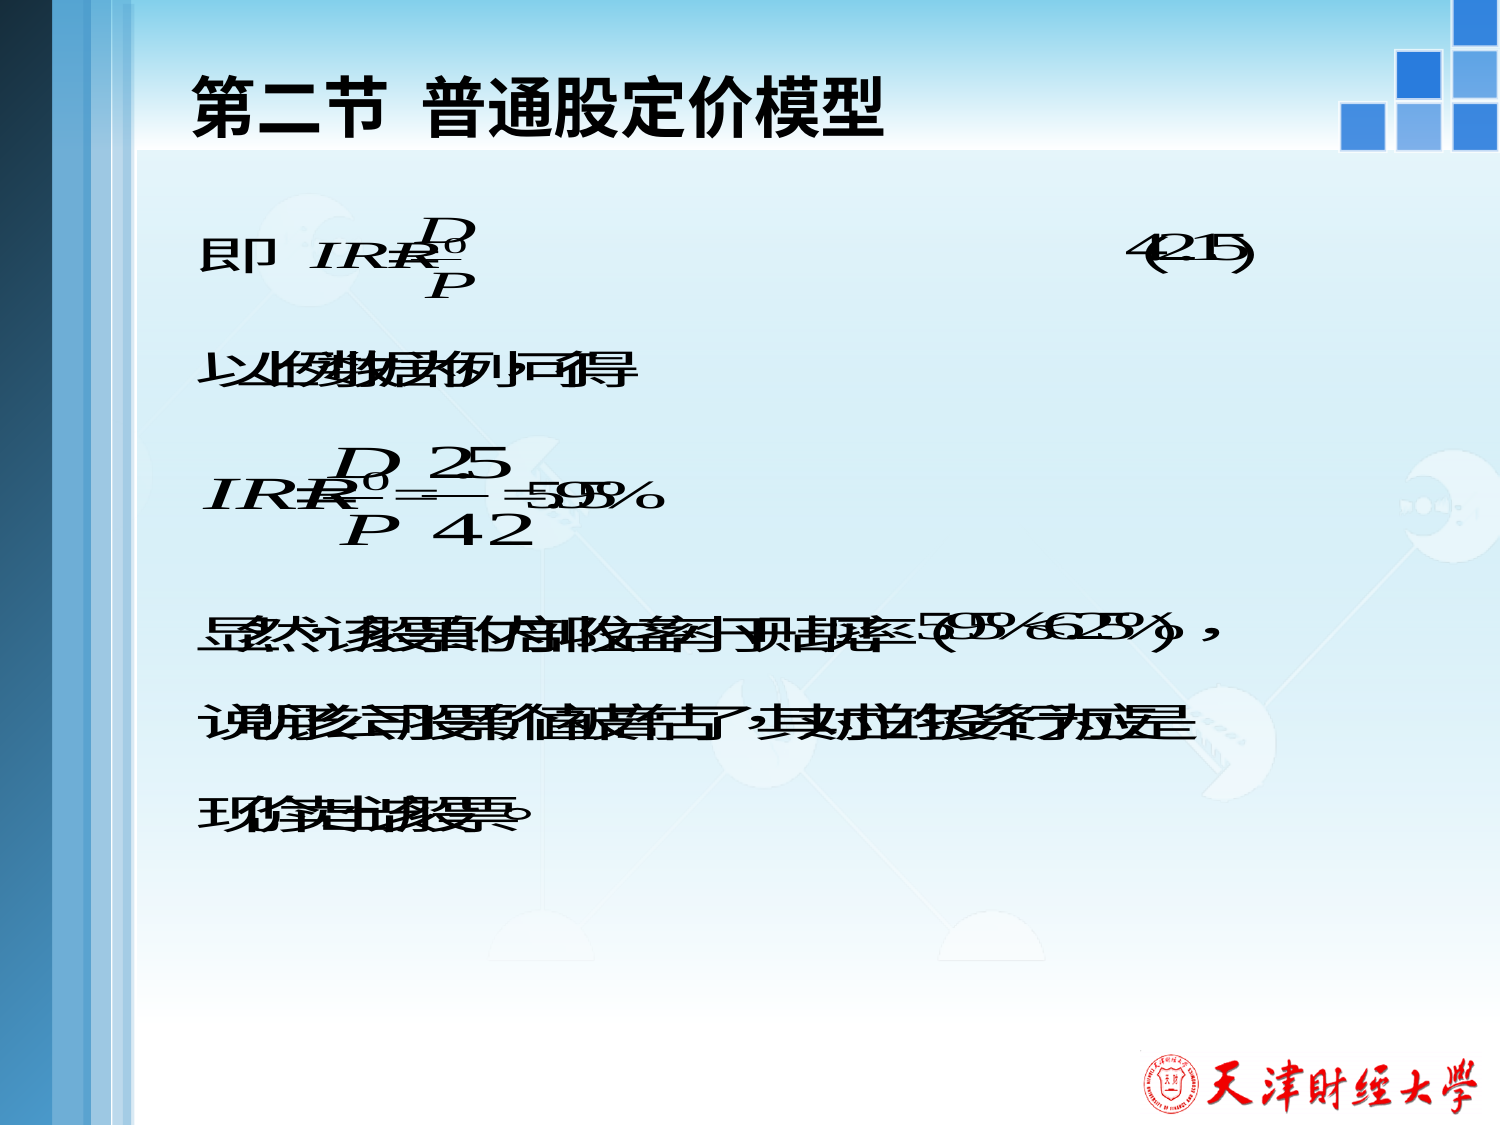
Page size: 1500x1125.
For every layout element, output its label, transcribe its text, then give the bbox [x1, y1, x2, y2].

title 第二节 普通股定价模型 [174, 75, 1175, 138]
picture [132, 150, 1500, 1125]
